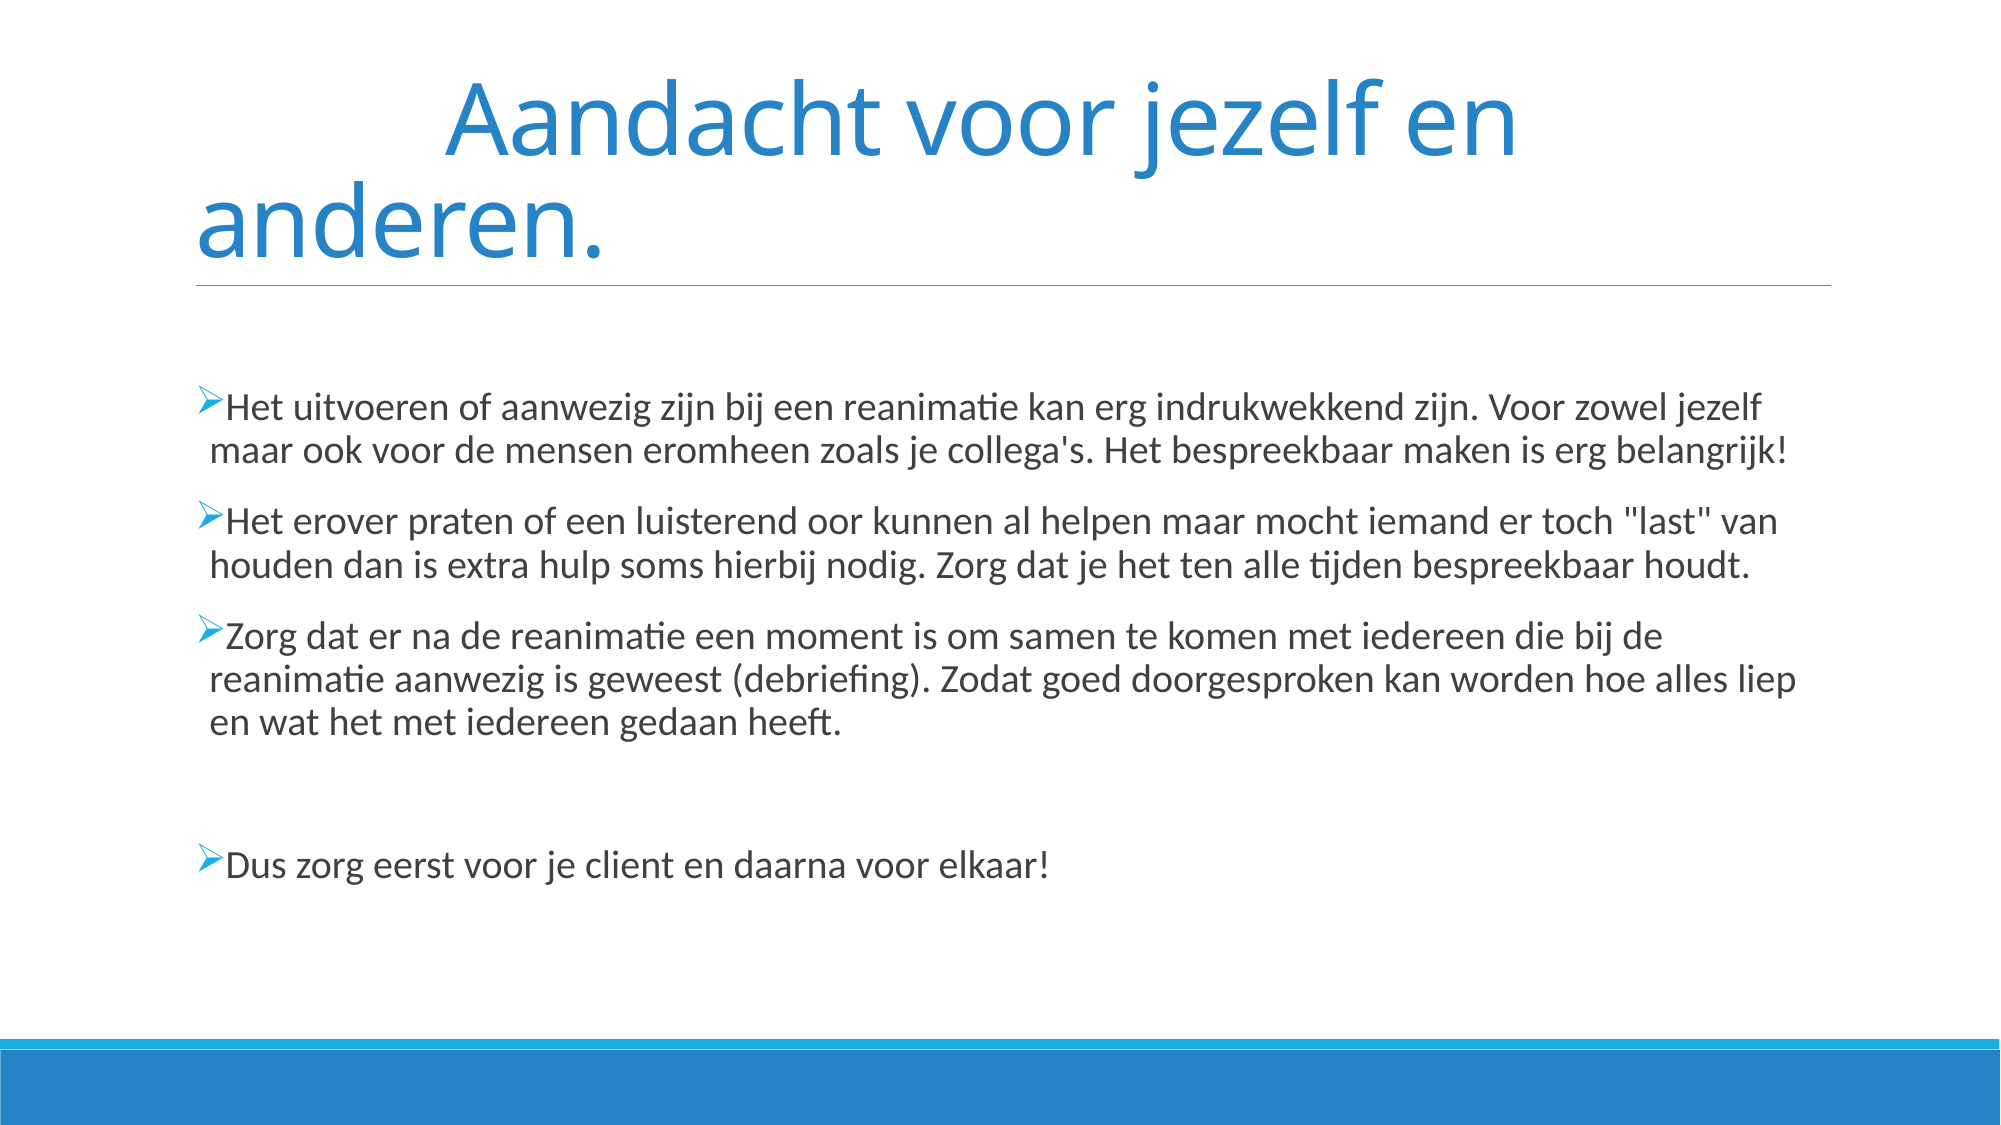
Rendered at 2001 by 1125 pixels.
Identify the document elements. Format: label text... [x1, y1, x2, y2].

title Aandacht voor jezelf en anderen. [180, 47, 1830, 285]
list Het uitvoeren of aanwezig zijn bij een reanimatie kan erg indrukwekkend zijn. Voor zowel jezelf maar ook voor de mensen eromheen zoals je collega's. Het bespreekbaar maken is erg belangrijk! Het erover praten of een luisterend oor kunnen al helpen maar mocht iemand er toch "last" van houden dan is extra hulp soms hierbij nodig. Zorg dat je het ten alle tijden bespreekbaar houdt. Zorg dat er na de reanimatie een moment is om samen te komen met iedereen die bij de reanimatie aanwezig is geweest (debriefing). Zodat goed doorgesproken kan worden hoe alles liep en wat het met iedereen gedaan heeft. Dus zorg eerst voor je client en daarna voor elkaar! [180, 302, 1830, 963]
